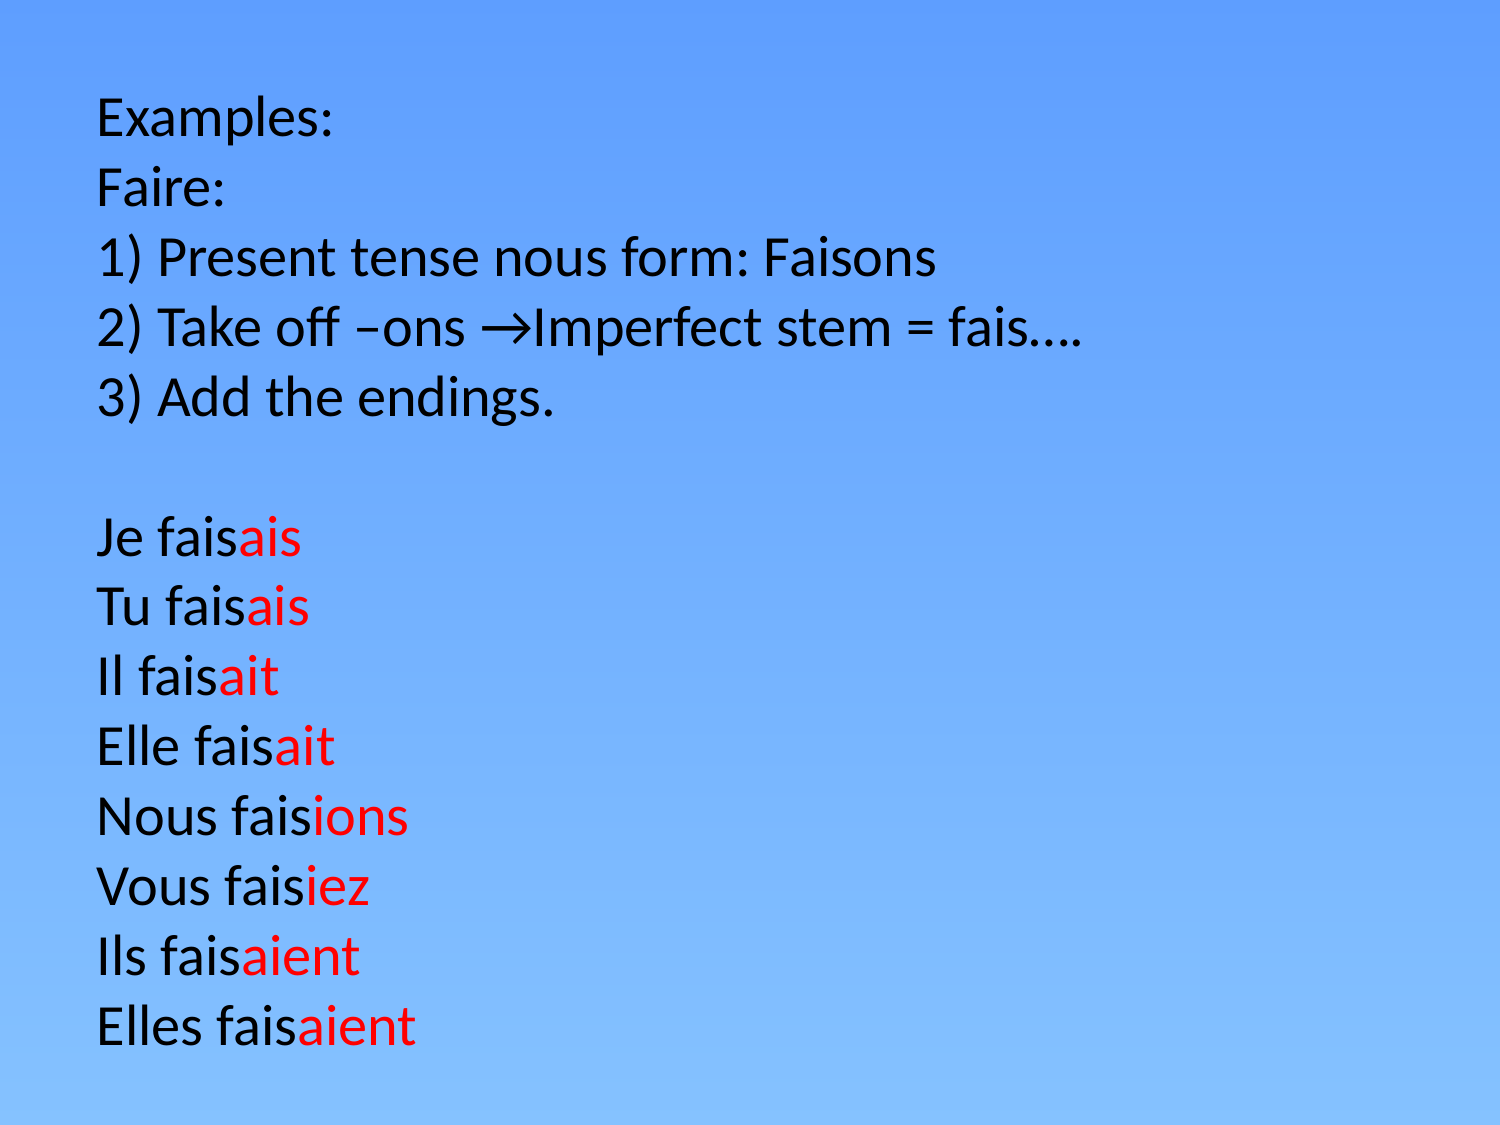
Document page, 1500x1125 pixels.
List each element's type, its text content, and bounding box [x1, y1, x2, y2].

text_box Examples: Faire: 1) Present tense nous form: Faisons 2) Take off –ons →Imperfect stem = fais…. 3) Add the endings. Je faisais Tu faisais Il faisait Elle faisait Nous faisions Vous faisiez Ils faisaient Elles faisaient [82, 70, 1407, 1125]
